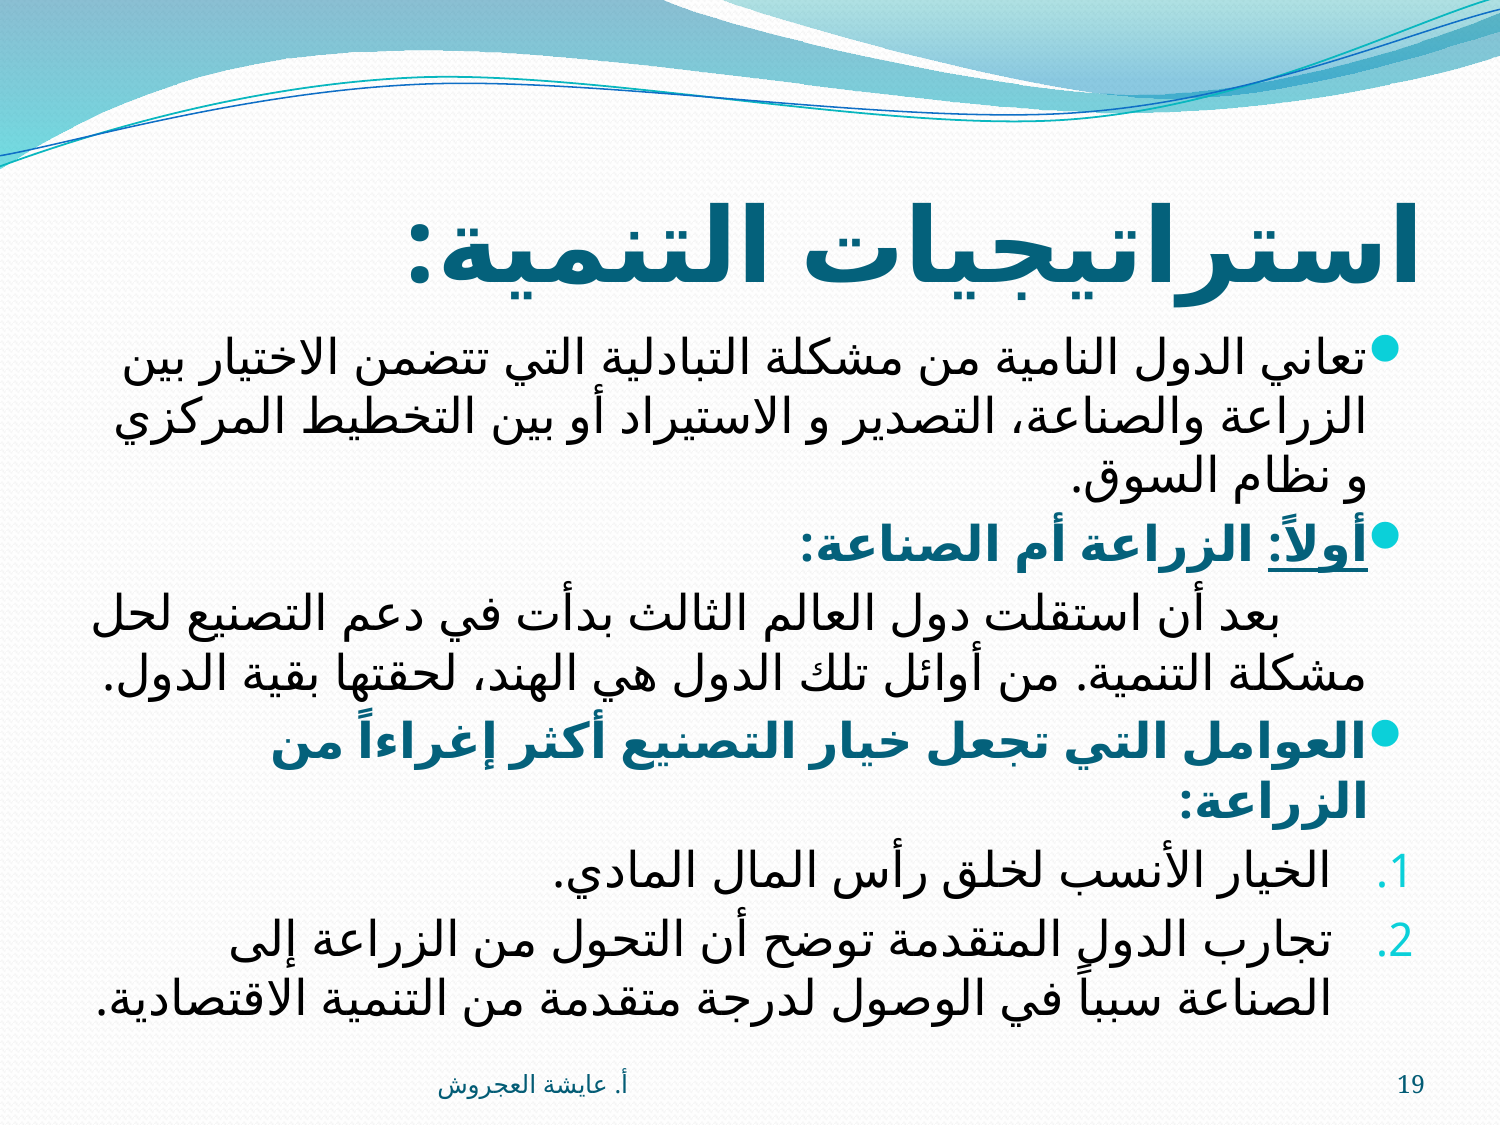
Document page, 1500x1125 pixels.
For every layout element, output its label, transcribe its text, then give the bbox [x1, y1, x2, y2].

footer أ. عايشة العجروش [437, 1042, 988, 1103]
slide_number 19 [1299, 1042, 1425, 1103]
list تعاني الدول النامية من مشكلة التبادلية التي تتضمن الاختيار بين الزراعة والصناعة، التصدير و الاستيراد أو بين التخطيط المركزي و نظام السوق. أولاً: الزراعة أم الصناعة: بعد أن استقلت دول العالم الثالث بدأت في دعم التصنيع لحل مشكلة التنمية. من أوائل تلك الدول هي الهند، لحقتها بقية الدول. العوامل التي تجعل خيار التصنيع أكثر إغراءاً من الزراعة: الخيار الأنسب لخلق رأس المال المادي. تجارب الدول المتقدمة توضح أن التحول من الزراعة إلى الصناعة سبباً في الوصول لدرجة متقدمة من التنمية الاقتصادية. [75, 317, 1425, 1038]
title استراتيجيات التنمية: [75, 115, 1425, 303]
